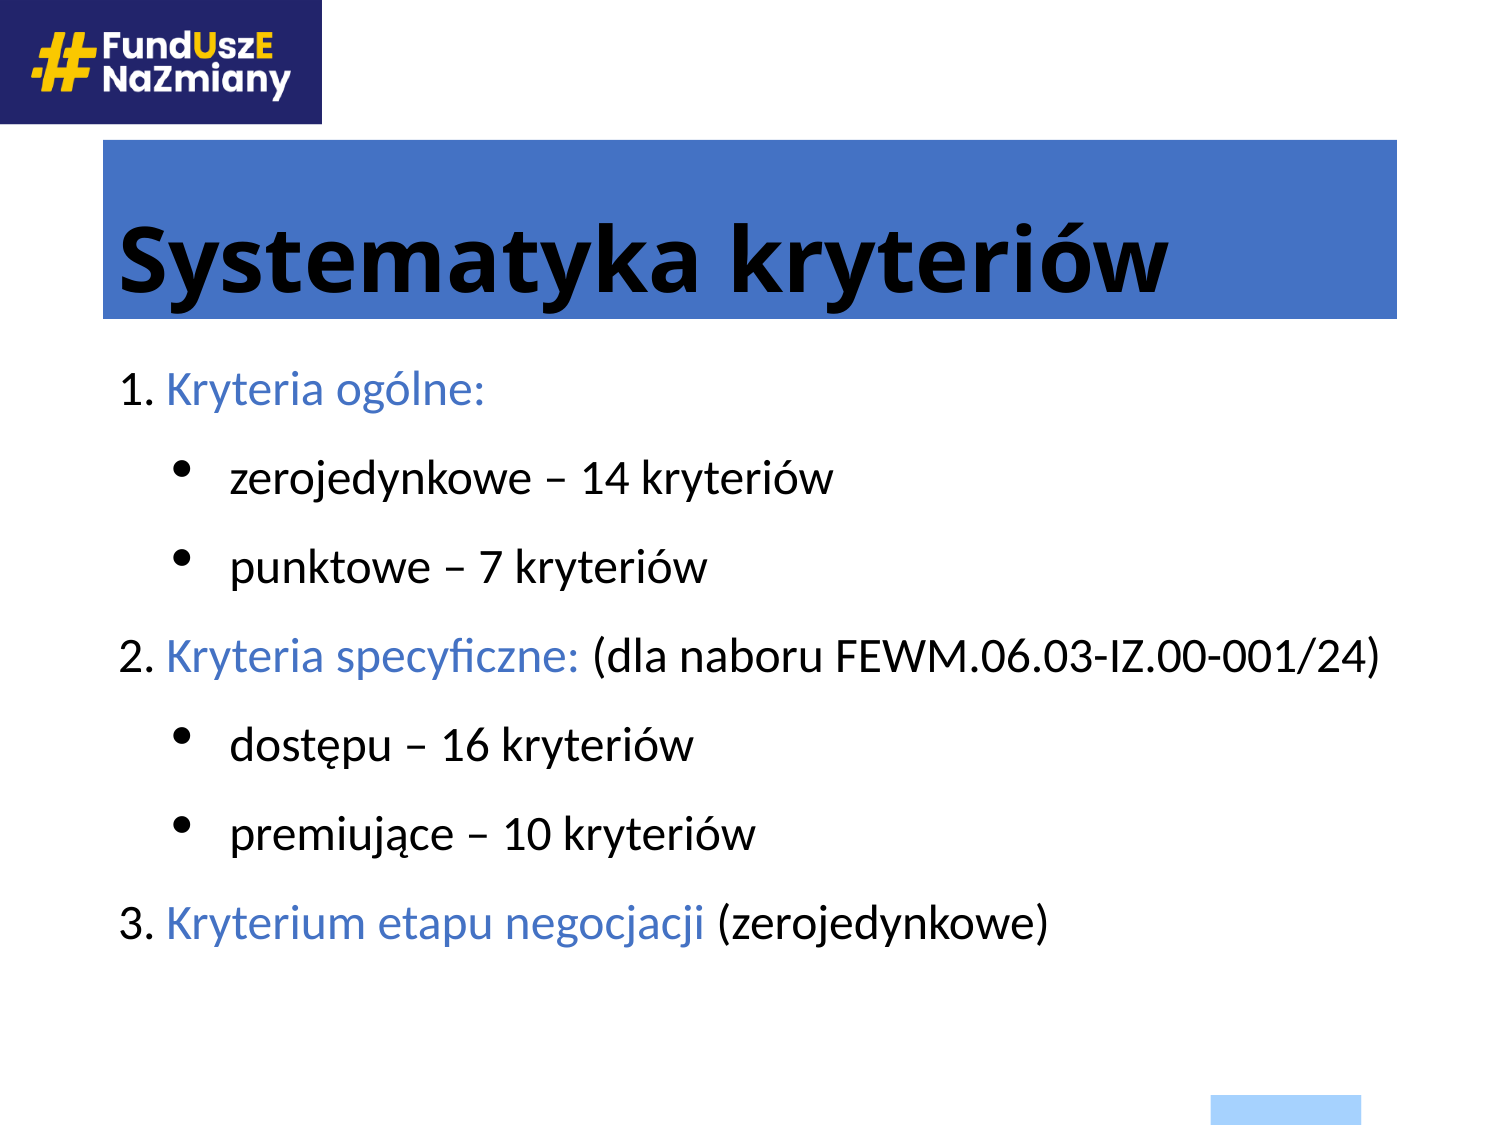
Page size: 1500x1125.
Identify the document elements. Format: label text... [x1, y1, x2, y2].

list Kryteria ogólne: zerojedynkowe – 14 kryteriów punktowe – 7 kryteriów Kryteria specyficzne: (dla naboru FEWM.06.03-IZ.00-001/24) dostępu – 16 kryteriów premiujące – 10 kryteriów Kryterium etapu negocjacji (zerojedynkowe) [103, 318, 1397, 1048]
title Systematyka kryteriów [103, 139, 1397, 318]
picture [0, 0, 1500, 1125]
